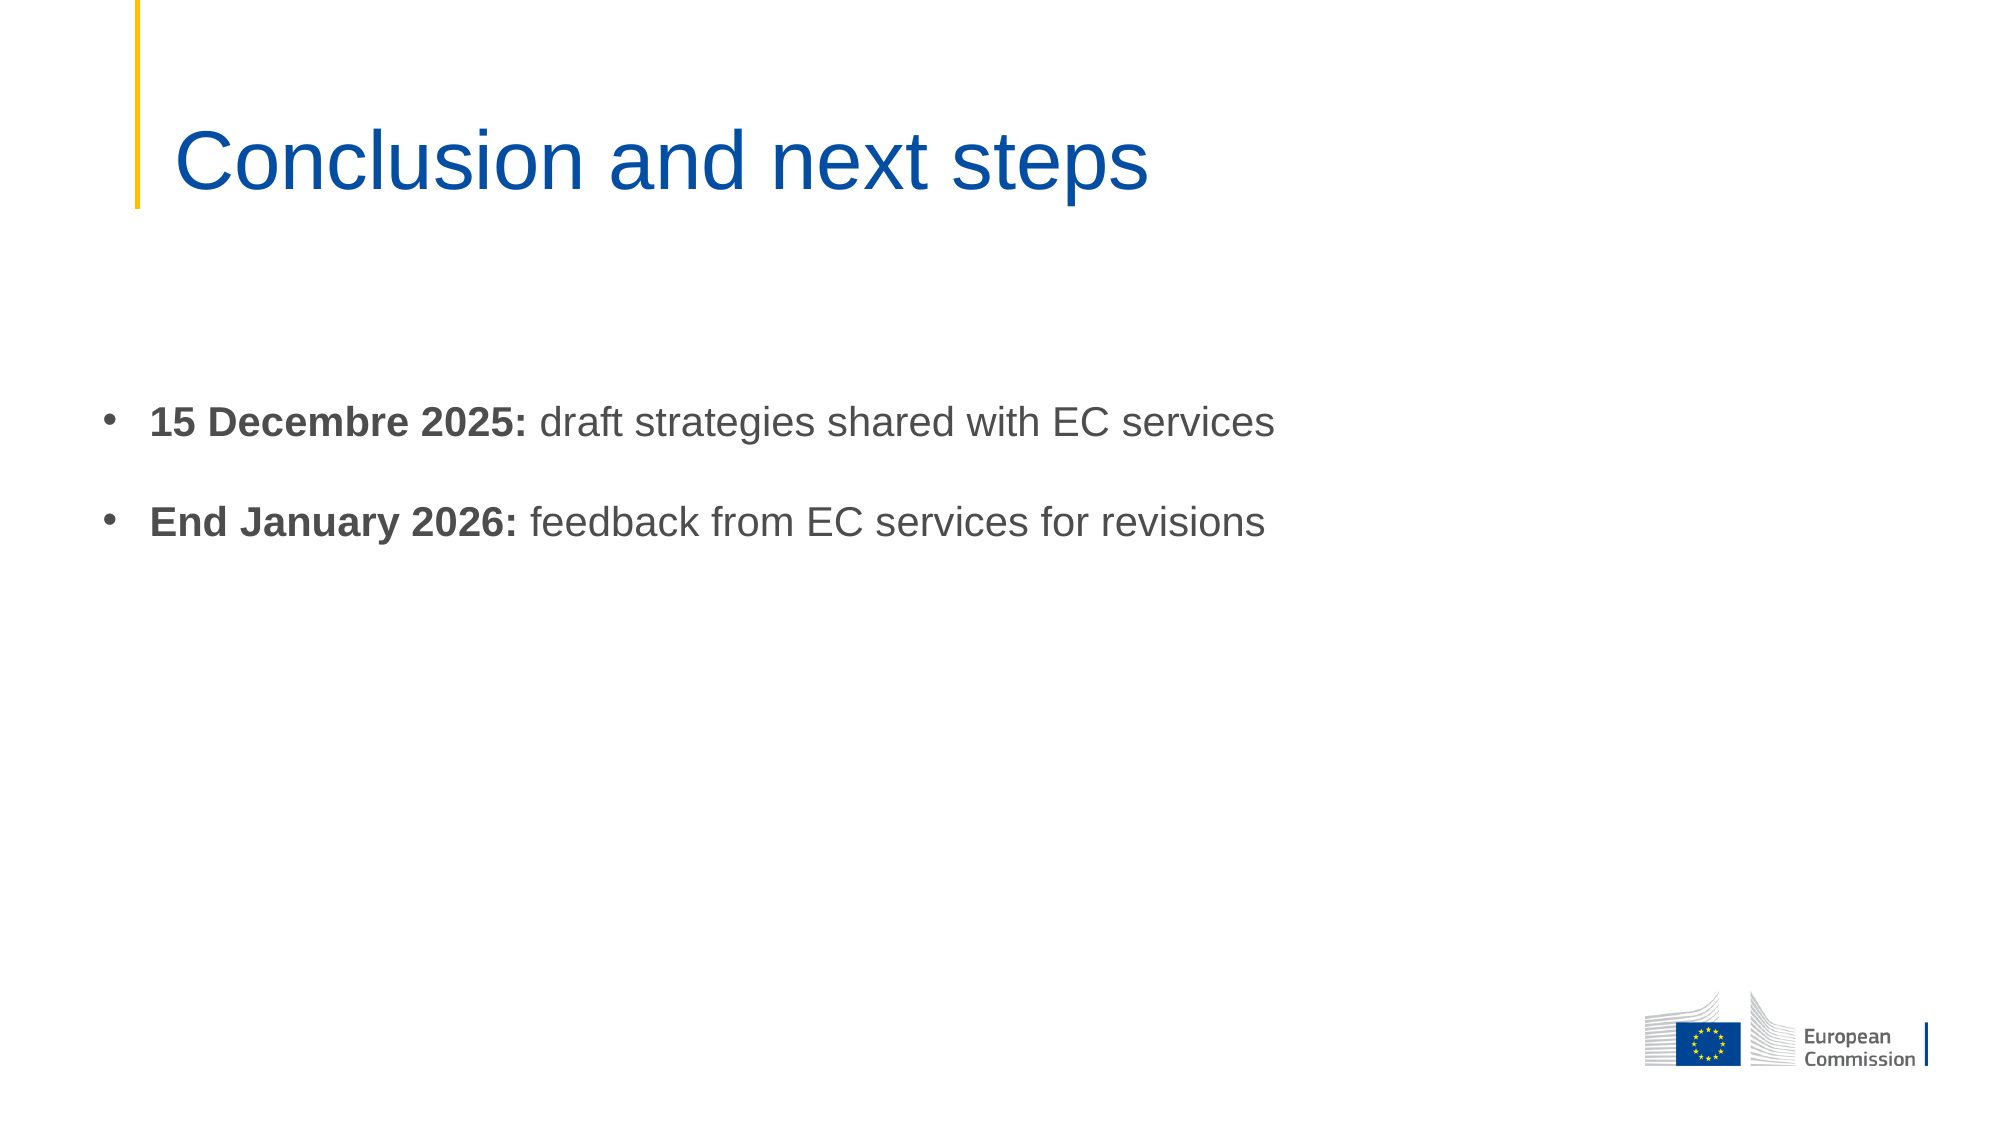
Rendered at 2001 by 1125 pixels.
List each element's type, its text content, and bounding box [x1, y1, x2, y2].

text_box 15 Decembre 2025: draft strategies shared with EC services End January 2026: feedback from EC services for revisions [87, 287, 1913, 802]
picture [1645, 991, 1928, 1066]
title Conclusion and next steps [159, 79, 1885, 208]
